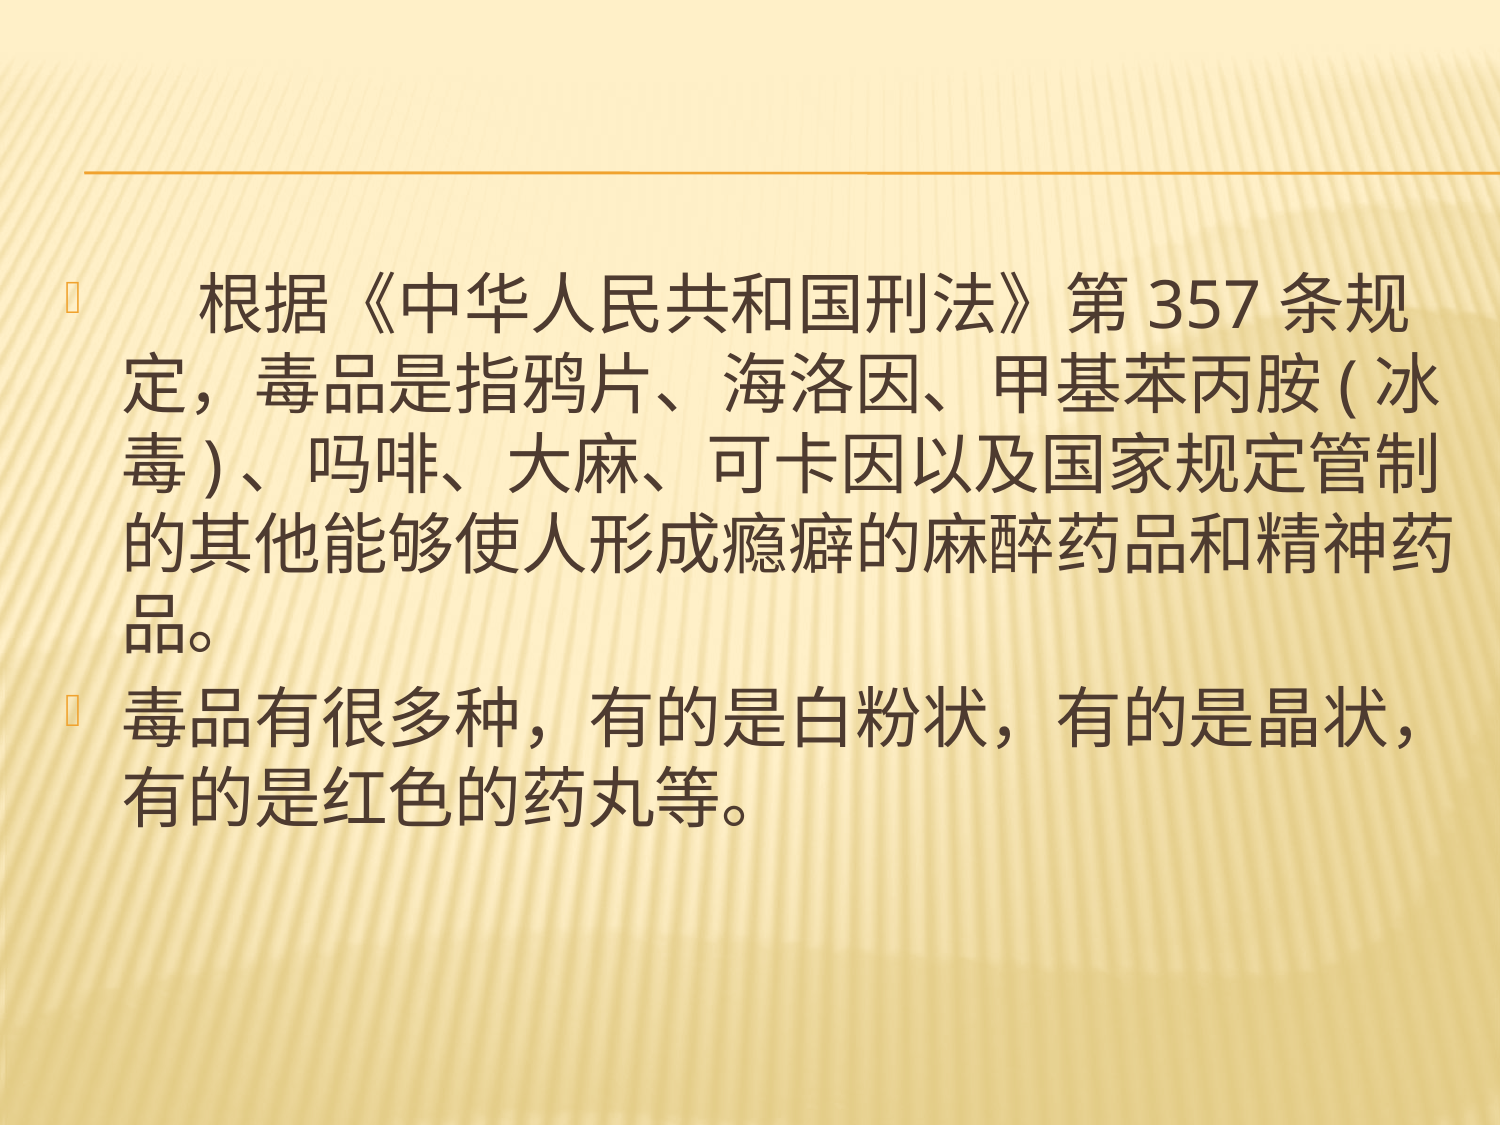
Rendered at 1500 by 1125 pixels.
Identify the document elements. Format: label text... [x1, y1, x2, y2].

list 根据《中华人民共和国刑法》第357条规定，毒品是指鸦片、海洛因、甲基苯丙胺(冰毒)、吗啡、大麻、可卡因以及国家规定管制的其他能够使人形成瘾癖的麻醉药品和精神药品。 毒品有很多种，有的是白粉状，有的是晶状，有的是红色的药丸等。 [49, 254, 1476, 998]
